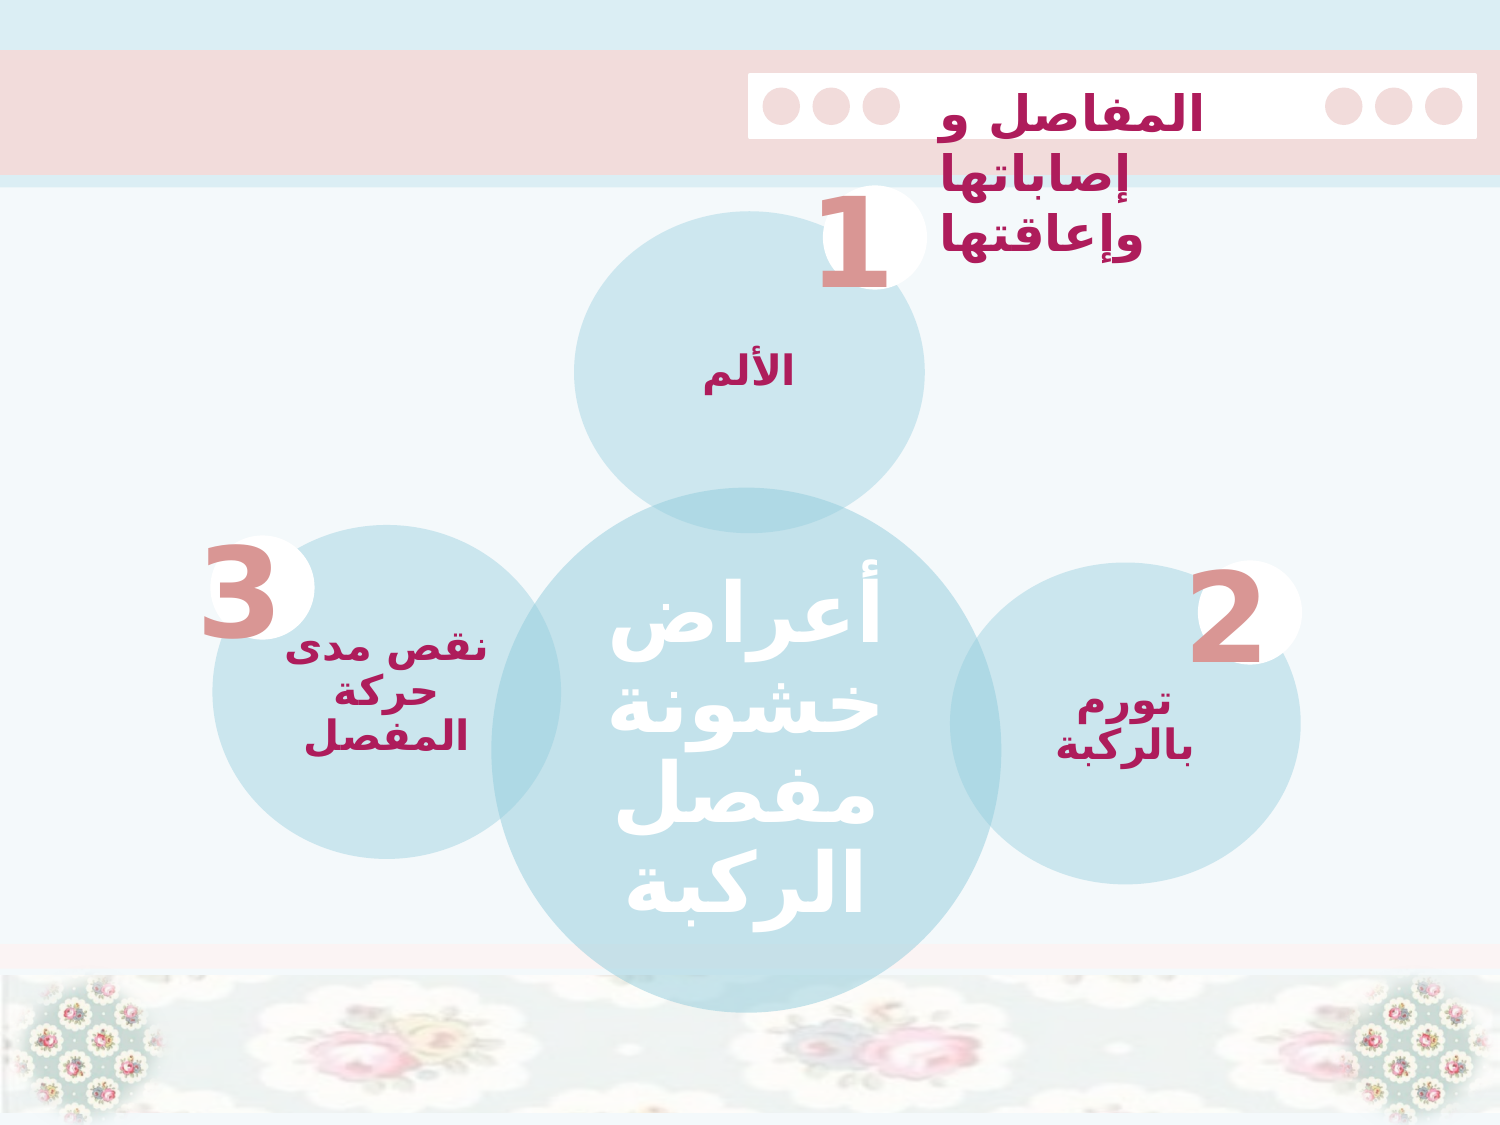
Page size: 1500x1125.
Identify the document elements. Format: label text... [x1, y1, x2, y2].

text_box [1422, 85, 1465, 128]
picture [0, 962, 176, 1125]
text_box [0, 0, 1500, 48]
text_box [1322, 85, 1365, 128]
text_box [760, 85, 803, 128]
text_box [860, 85, 903, 128]
text_box [748, 73, 1477, 139]
text_box [0, 177, 924, 185]
text_box [0, 48, 1500, 177]
text_box [1372, 85, 1415, 128]
text_box [1325, 177, 1500, 185]
text_box المفاصل و إصاباتها وإعاقتها [924, 74, 1325, 185]
picture [1324, 962, 1500, 1125]
text_box [810, 85, 853, 128]
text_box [0, 187, 1500, 1125]
